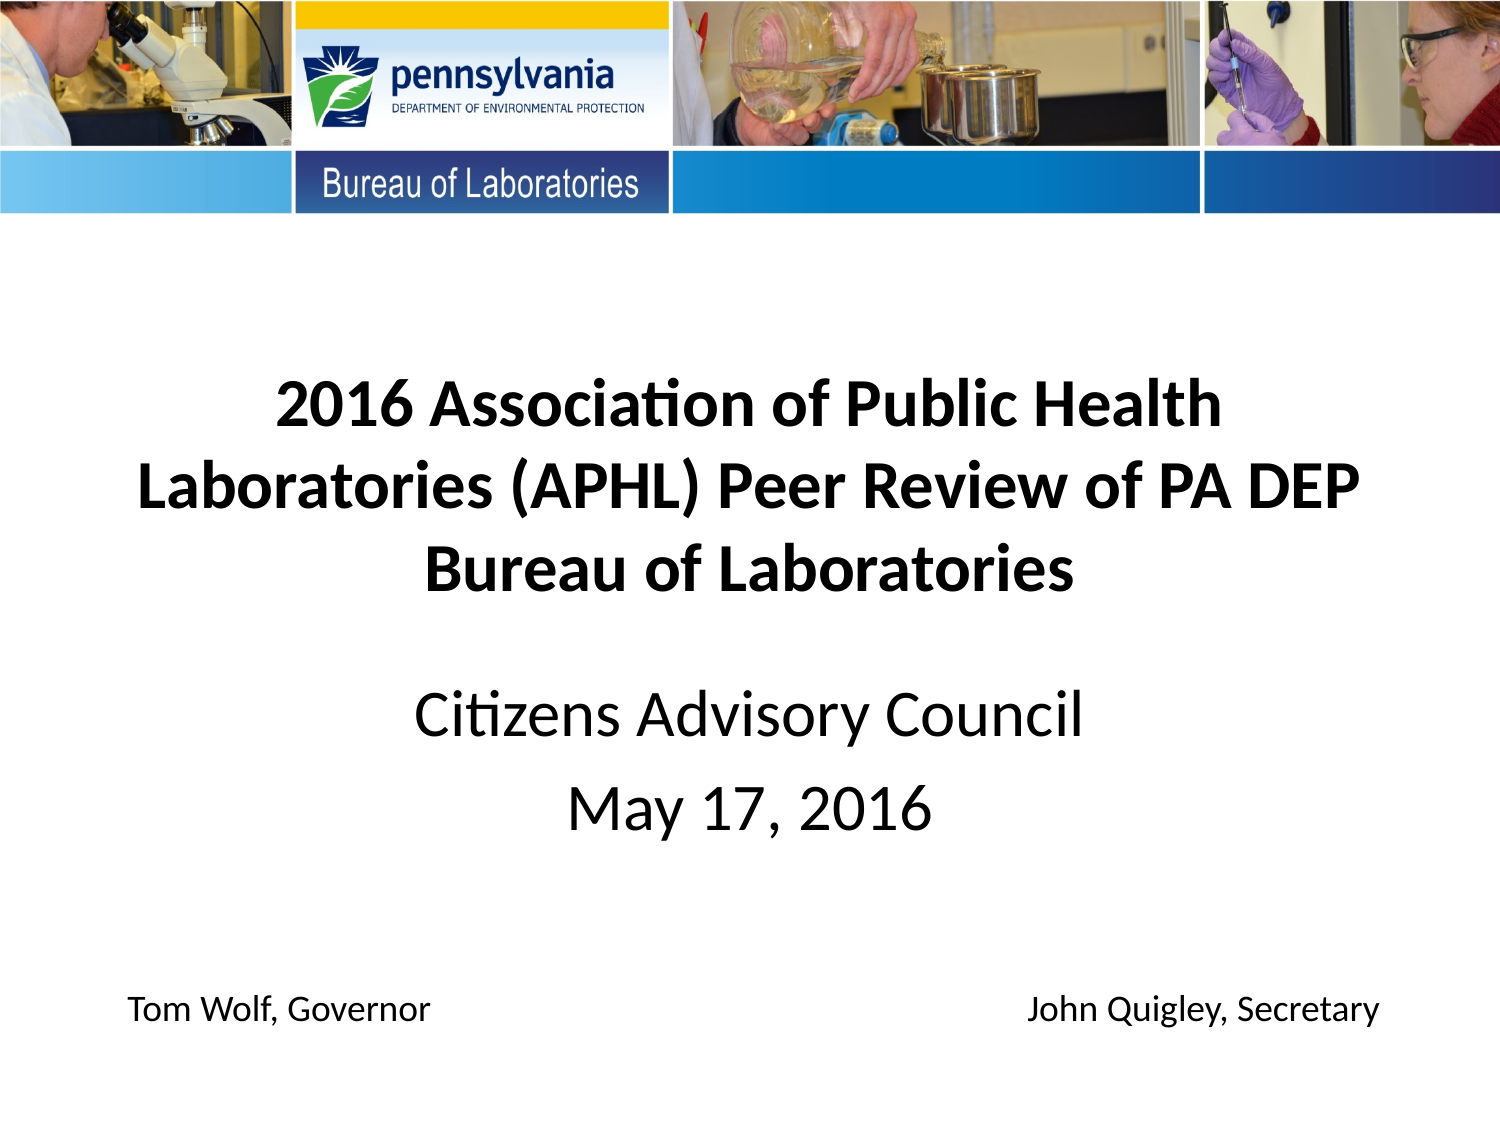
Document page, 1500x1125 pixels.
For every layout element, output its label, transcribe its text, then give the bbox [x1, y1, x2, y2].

picture [0, 0, 1500, 214]
title 2016 Association of Public Health Laboratories (APHL) Peer Review of PA DEP Bureau of Laboratories [112, 349, 1388, 613]
text_box John Quigley, Secretary [1012, 976, 1400, 1037]
text_box Tom Wolf, Governor [112, 976, 463, 1037]
subtitle Citizens Advisory Council May 17, 2016 [200, 662, 1300, 950]
